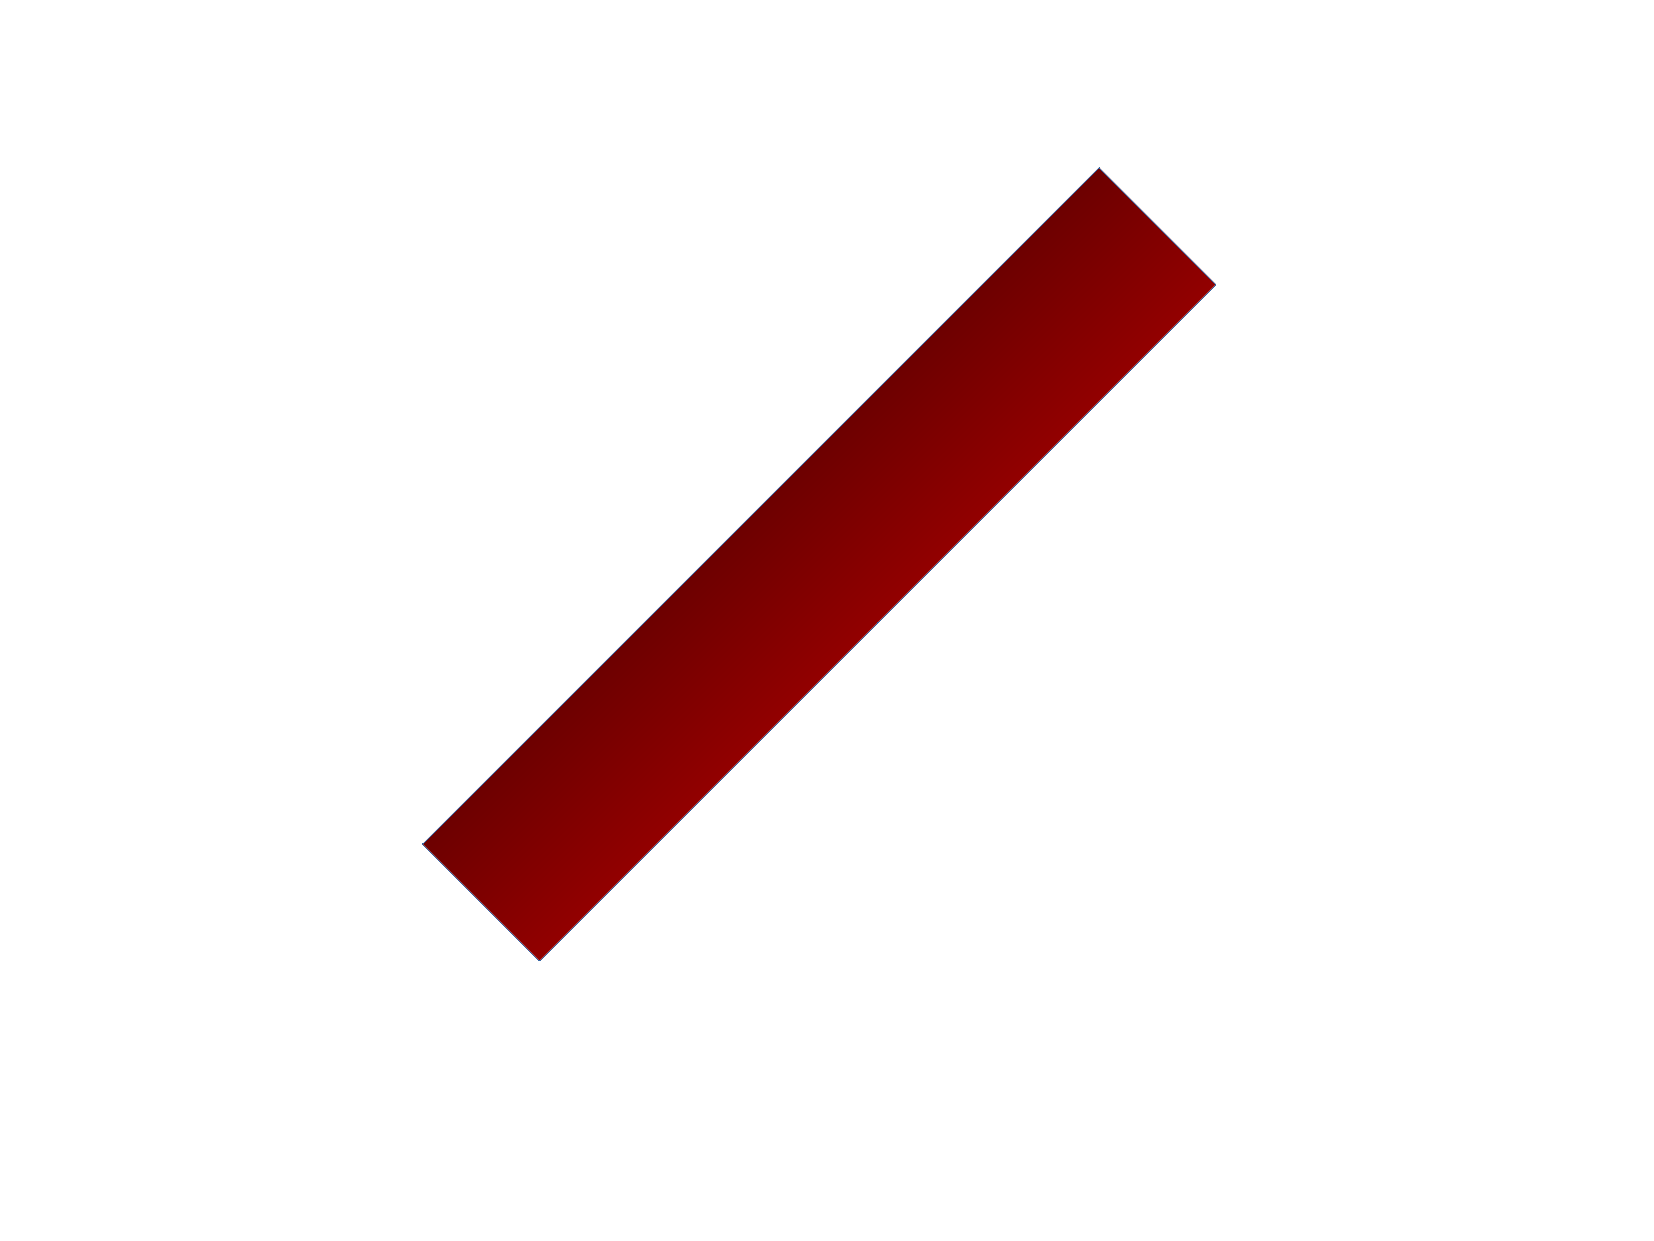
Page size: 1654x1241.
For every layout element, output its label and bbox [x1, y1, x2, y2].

text_box [422, 167, 1216, 961]
